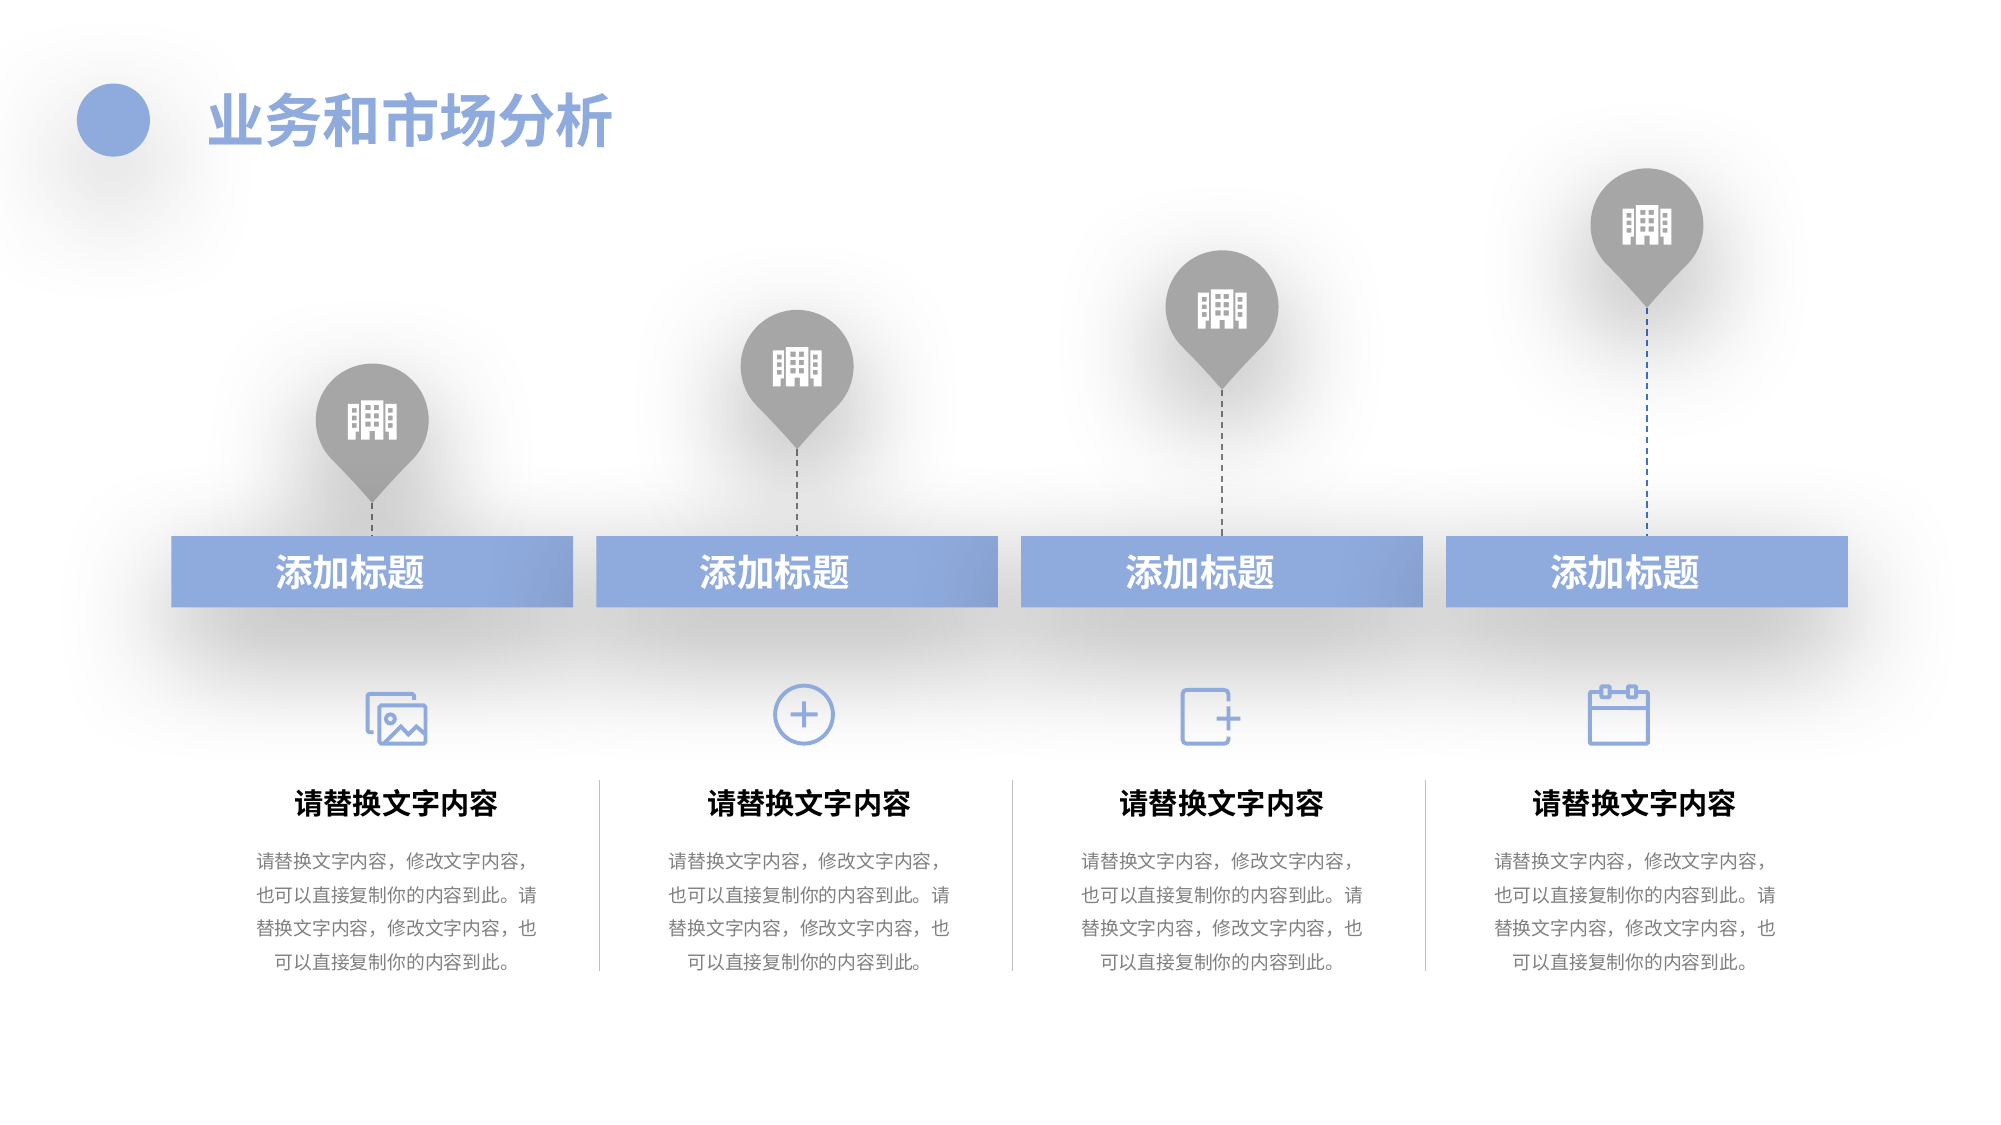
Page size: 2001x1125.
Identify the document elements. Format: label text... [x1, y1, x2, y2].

text_box 请替换文字内容，修改文字内容，也可以直接复制你的内容到此。请替换文字内容，修改文字内容，也可以直接复制你的内容到此。 [252, 838, 541, 974]
text_box [739, 308, 855, 451]
text_box 请替换文字内容 [1082, 784, 1362, 820]
text_box [1164, 249, 1280, 392]
text_box [785, 347, 809, 387]
text_box 请替换文字内容 [1495, 784, 1775, 820]
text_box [1182, 689, 1241, 744]
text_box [367, 693, 426, 744]
text_box [347, 403, 359, 440]
text_box 添加标题 [1020, 535, 1416, 608]
text_box 请替换文字内容 [256, 784, 537, 820]
text_box [1635, 205, 1659, 245]
text_box [1235, 292, 1247, 329]
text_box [775, 685, 833, 744]
text_box [75, 82, 152, 158]
text_box 请替换文字内容，修改文字内容，也可以直接复制你的内容到此。请替换文字内容，修改文字内容，也可以直接复制你的内容到此。 [665, 838, 954, 974]
text_box [361, 400, 384, 440]
text_box 请替换文字内容，修改文字内容，也可以直接复制你的内容到此。请替换文字内容，修改文字内容，也可以直接复制你的内容到此。 [1490, 838, 1779, 974]
text_box 业务和市场分析 [191, 77, 726, 162]
text_box [810, 350, 822, 387]
text_box [1210, 289, 1234, 329]
text_box [314, 362, 430, 495]
text_box 添加标题 [595, 535, 991, 608]
text_box 请替换文字内容，修改文字内容，也可以直接复制你的内容到此。请替换文字内容，修改文字内容，也可以直接复制你的内容到此。 [1078, 838, 1366, 974]
text_box [1197, 292, 1209, 329]
text_box [1622, 208, 1634, 245]
text_box 添加标题 [1445, 535, 1849, 608]
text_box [1589, 686, 1648, 744]
text_box [385, 403, 397, 440]
text_box 添加标题 [170, 535, 566, 608]
text_box [1660, 208, 1672, 245]
text_box [1589, 167, 1705, 310]
text_box 请替换文字内容 [669, 784, 950, 820]
text_box [772, 350, 784, 387]
